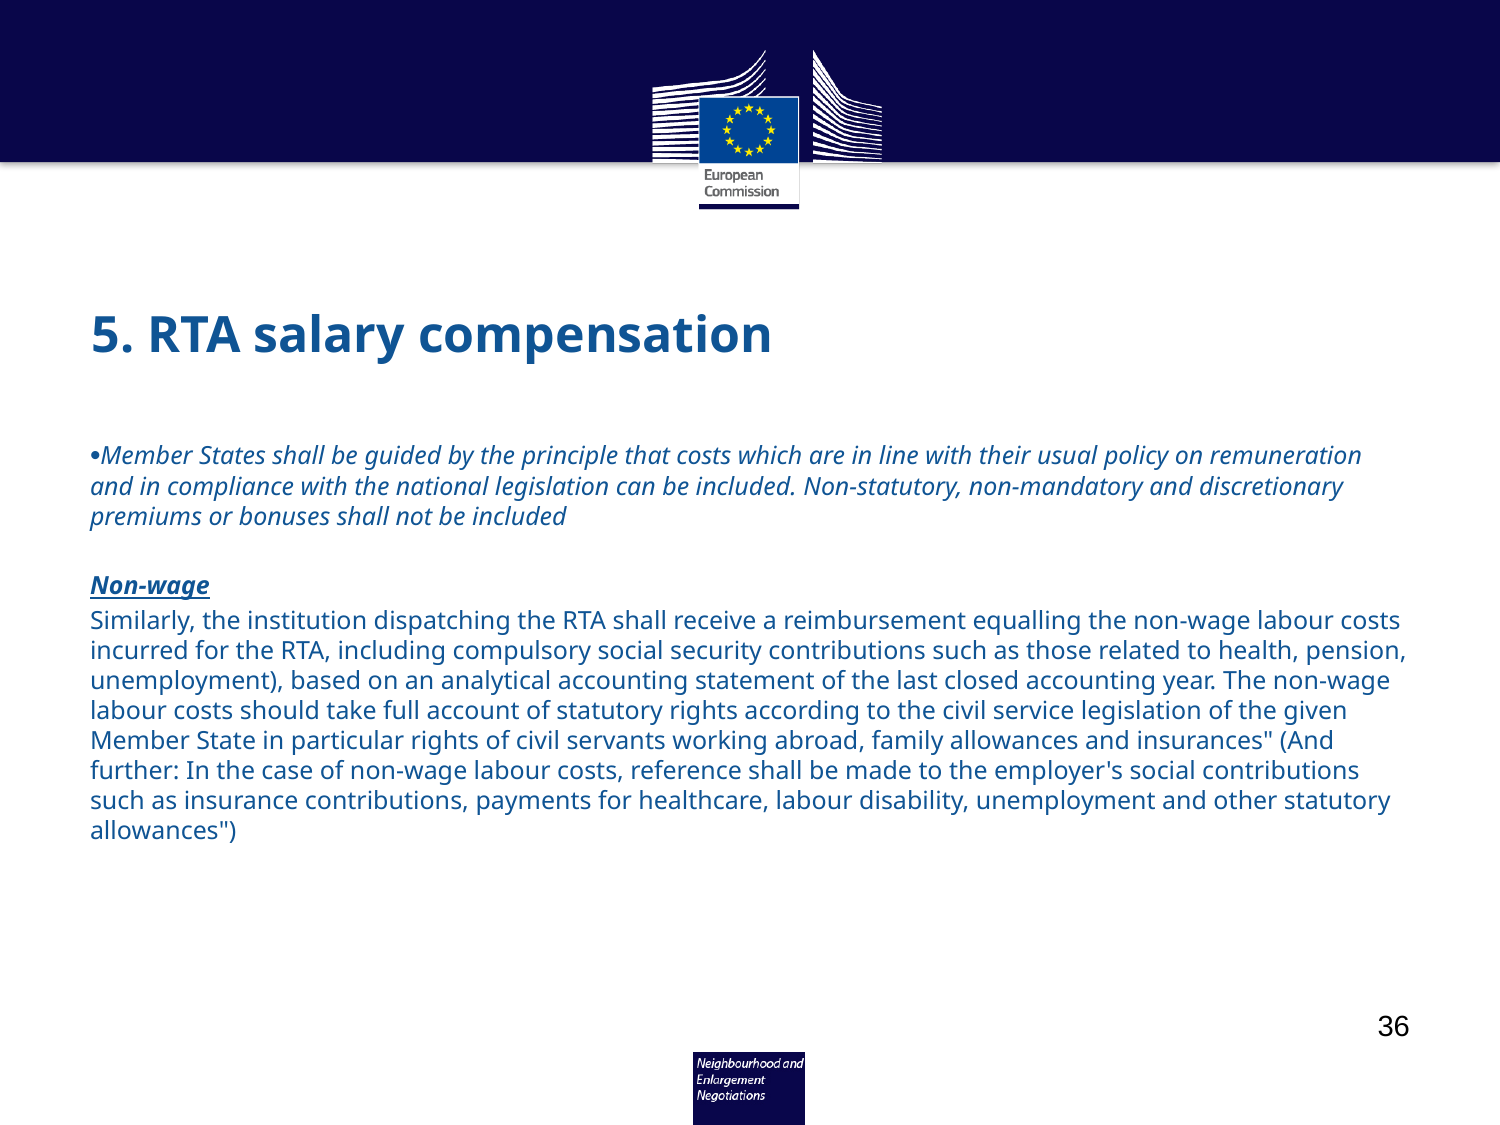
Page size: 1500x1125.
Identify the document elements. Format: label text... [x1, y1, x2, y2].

slide_number 36 [1074, 999, 1426, 1078]
picture [693, 1052, 805, 1125]
title 5. RTA salary compensation [76, 255, 1428, 410]
list Member States shall be guided by the principle that costs which are in line with their usual policy on remuneration and in compliance with the national legislation can be included. Non-statutory, non-mandatory and discretionary premiums or bonuses shall not be included Non-wage Similarly, the institution dispatching the RTA shall receive a reimbursement equalling the non-wage labour costs incurred for the RTA, including compulsory social security contributions such as those related to health, pension, unemployment), based on an analytical accounting statement of the last closed accounting year. The non-wage labour costs should take full account of statutory rights according to the civil service legislation of the given Member State in particular rights of civil servants working abroad, family allowances and insurances" (And further: In the case of non-wage labour costs, reference shall be made to the employer's social contributions such as insurance contributions, payments for healthcare, labour disability, unemployment and other statutory allowances") [74, 432, 1426, 988]
picture [615, 50, 882, 255]
